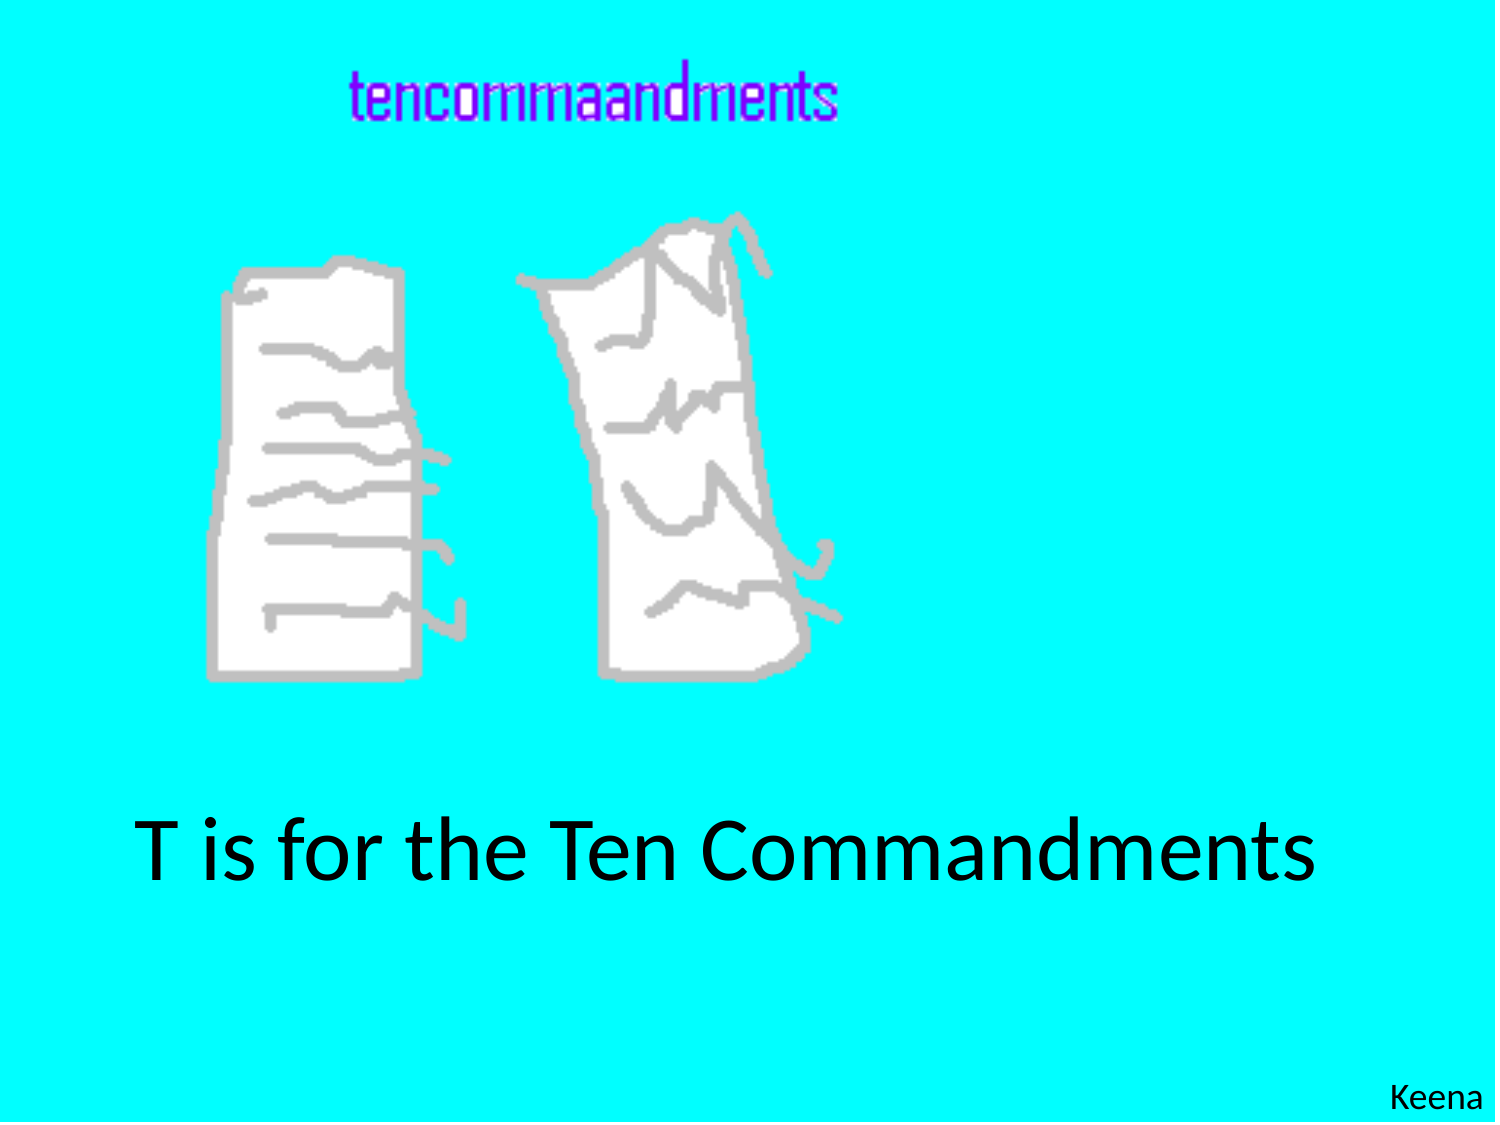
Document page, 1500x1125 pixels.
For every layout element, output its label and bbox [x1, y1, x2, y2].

list [0, 0, 1496, 1122]
